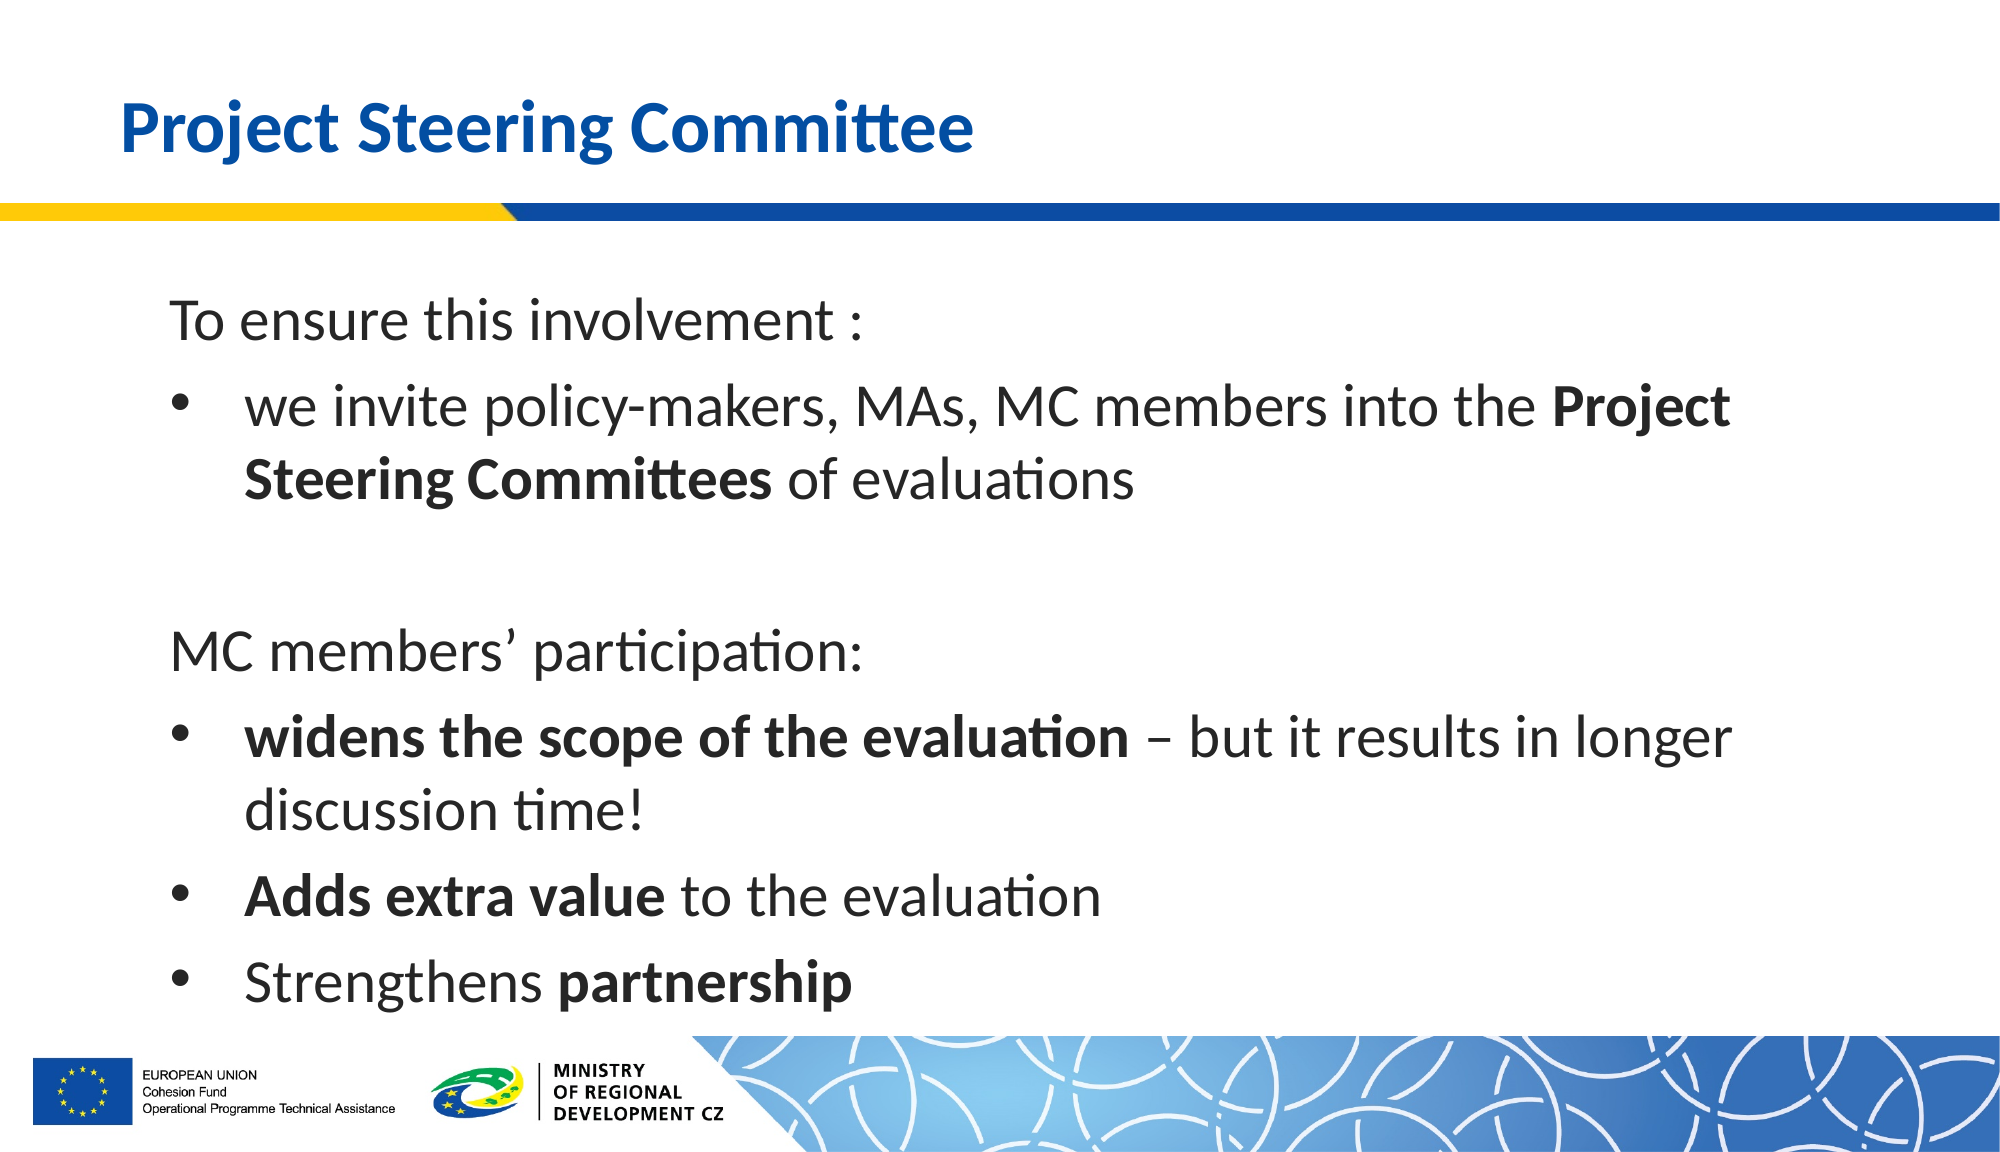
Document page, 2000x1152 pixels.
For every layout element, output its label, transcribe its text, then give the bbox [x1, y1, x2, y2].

title Project Steering Committee [99, 46, 1900, 198]
picture [0, 1036, 2000, 1152]
list To ensure this involvement : we invite policy-makers, MAs, MC members into the Project Steering Committees of evaluations MC members’ participation: widens the scope of the evaluation – but it results in longer discussion time! Adds extra value to the evaluation Strengthens partnership [149, 268, 1900, 1029]
picture [0, 203, 2000, 221]
